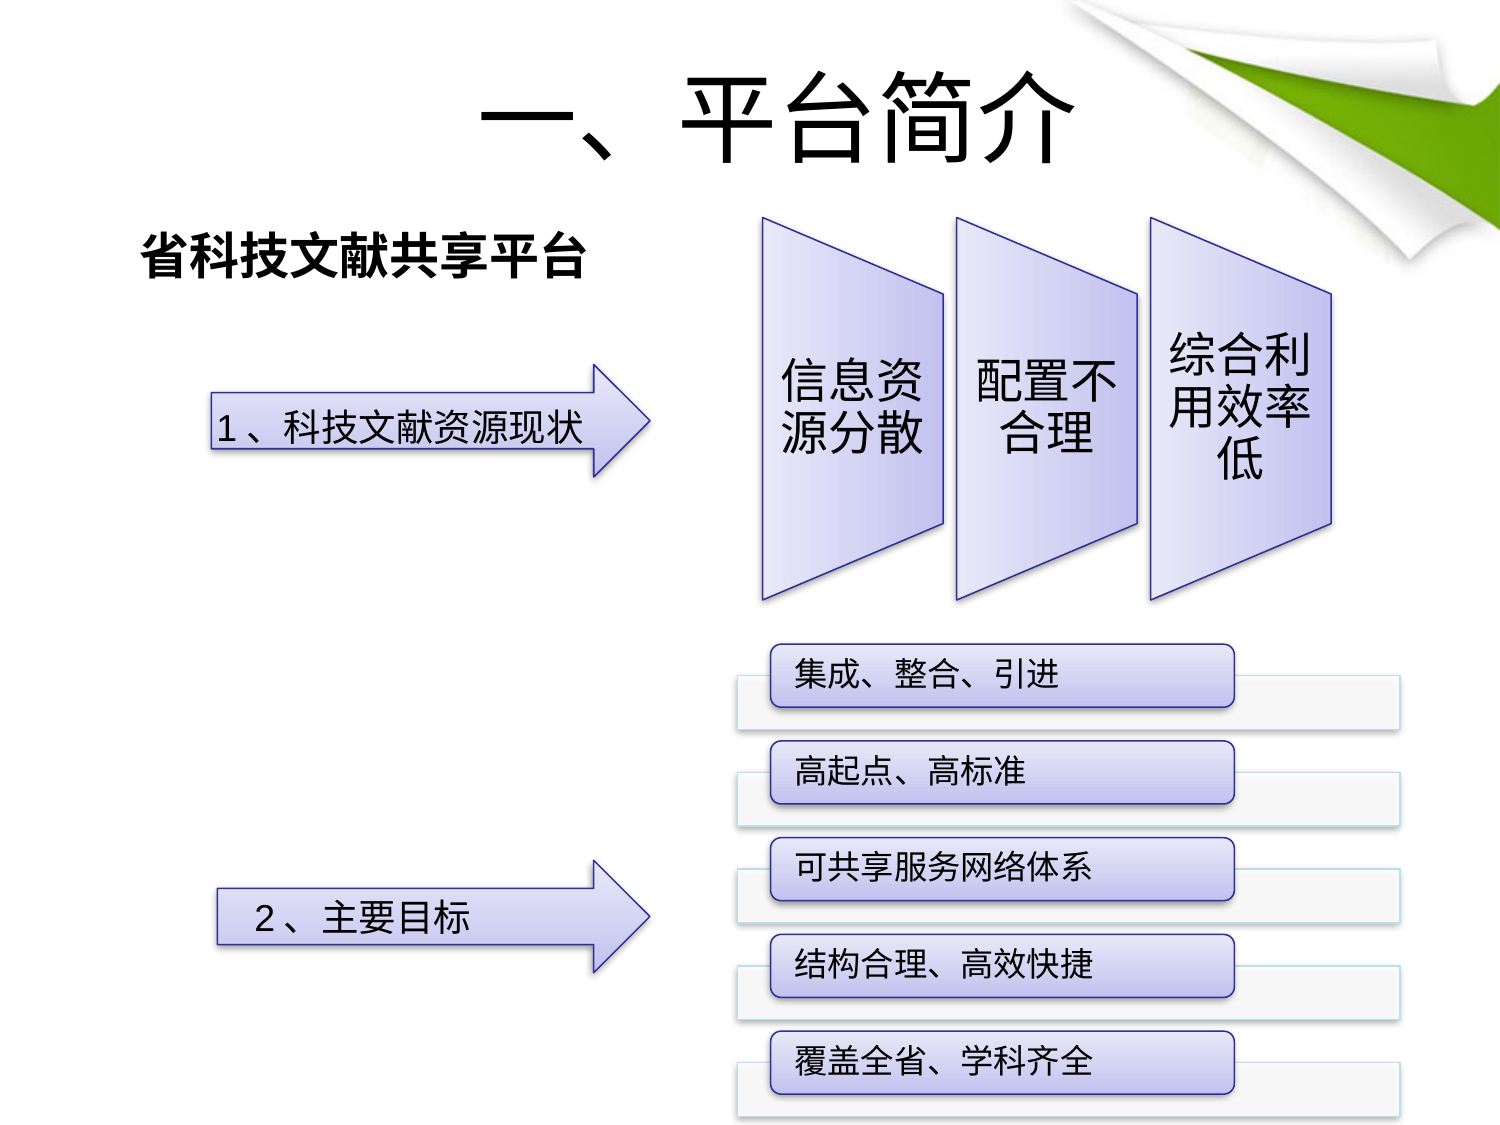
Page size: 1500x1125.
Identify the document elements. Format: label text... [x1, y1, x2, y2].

text_box [210, 363, 651, 473]
text_box 一、平台简介 [462, 48, 1188, 183]
text_box [216, 887, 239, 946]
text_box 1、科技文献资源现状 [201, 396, 599, 502]
text_box 省科技文献共享平台 [124, 217, 650, 293]
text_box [737, 636, 1401, 1125]
picture [0, 0, 1500, 1125]
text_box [762, 217, 1332, 601]
text_box [487, 859, 651, 974]
text_box 2、主要目标 [239, 886, 487, 946]
